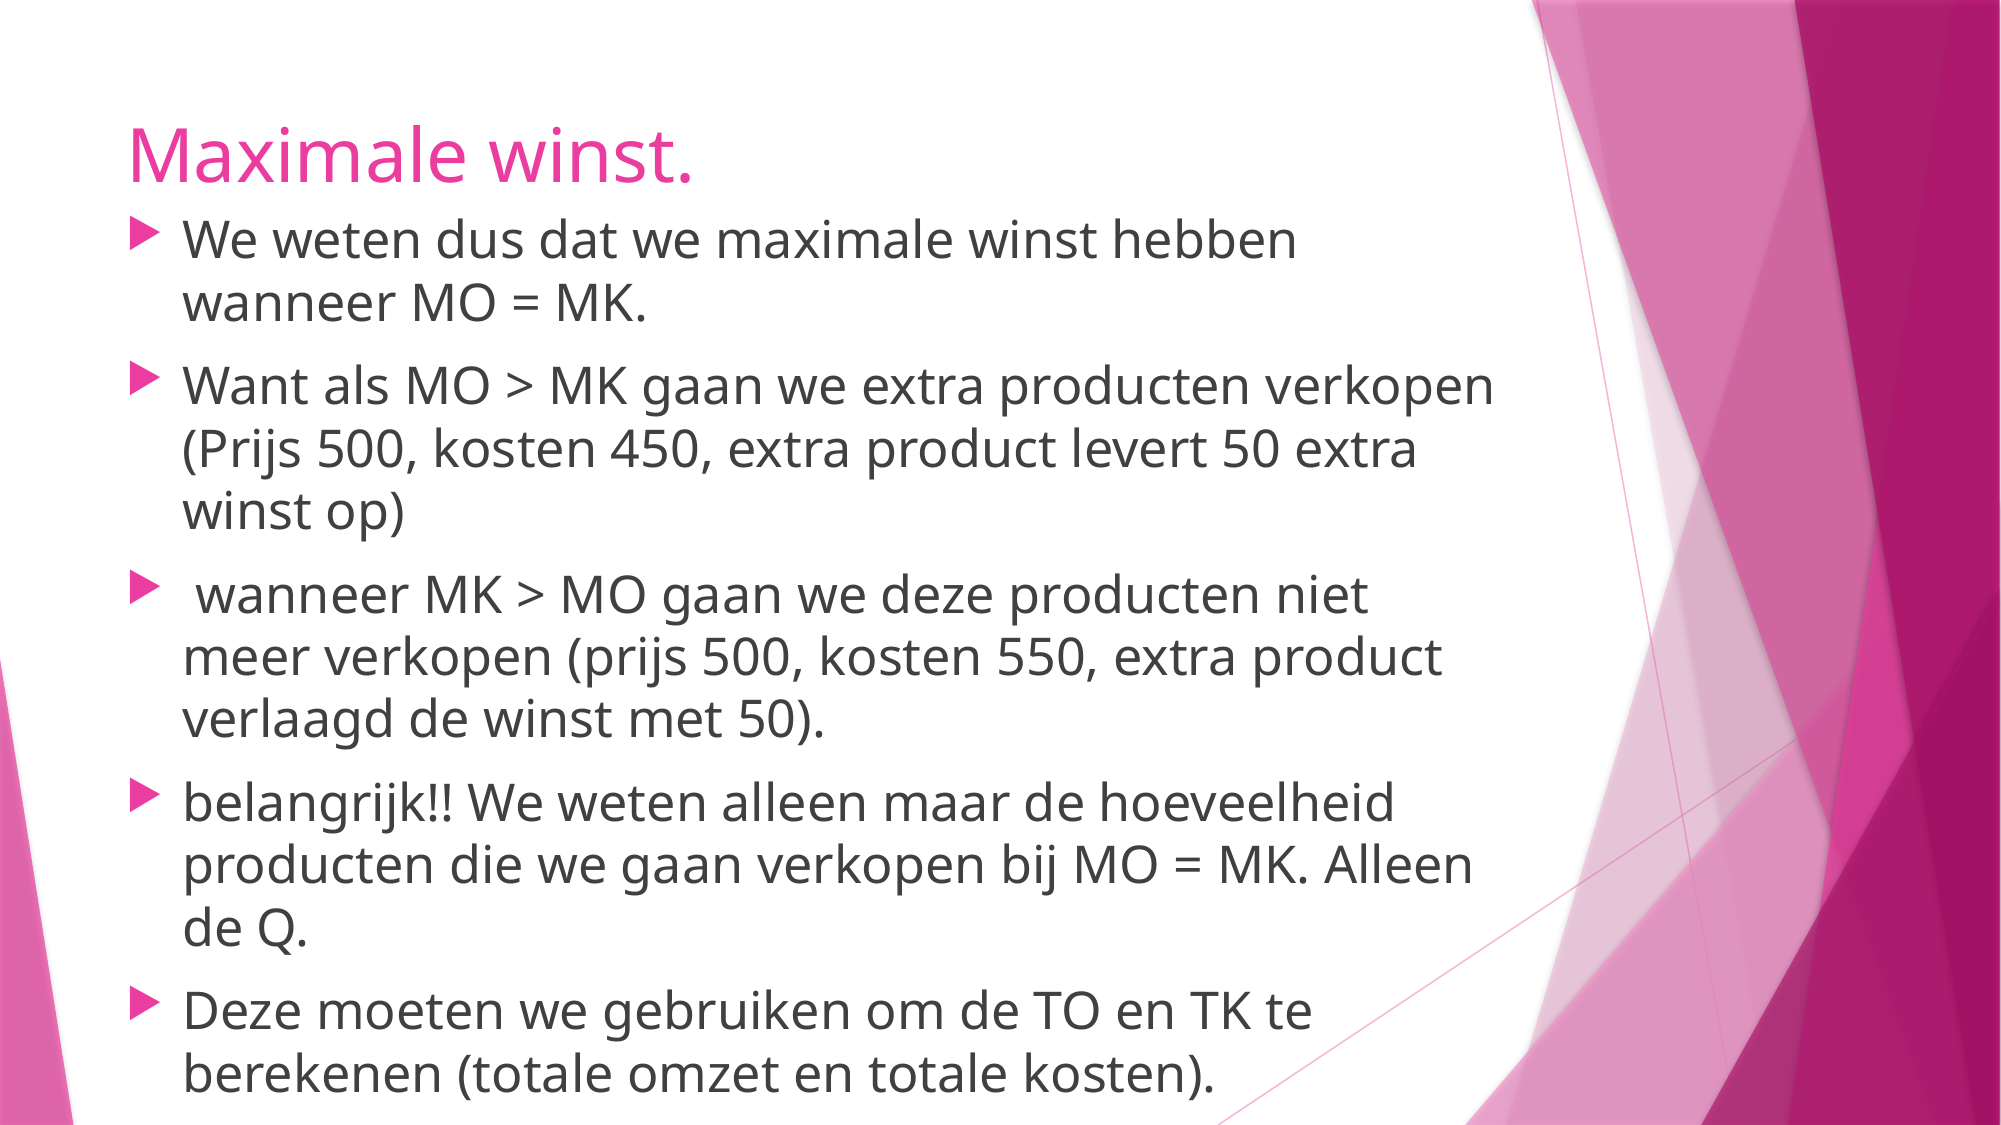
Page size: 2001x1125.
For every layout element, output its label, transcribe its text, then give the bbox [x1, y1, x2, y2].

title Maximale winst. [111, 99, 1522, 199]
list We weten dus dat we maximale winst hebben wanneer MO = MK. Want als MO > MK gaan we extra producten verkopen (Prijs 500, kosten 450, extra product levert 50 extra winst op) wanneer MK > MO gaan we deze producten niet meer verkopen (prijs 500, kosten 550, extra product verlaagd de winst met 50). belangrijk!! We weten alleen maar de hoeveelheid producten die we gaan verkopen bij MO = MK. Alleen de Q. Deze moeten we gebruiken om de TO en TK te berekenen (totale omzet en totale kosten). [111, 199, 1522, 992]
